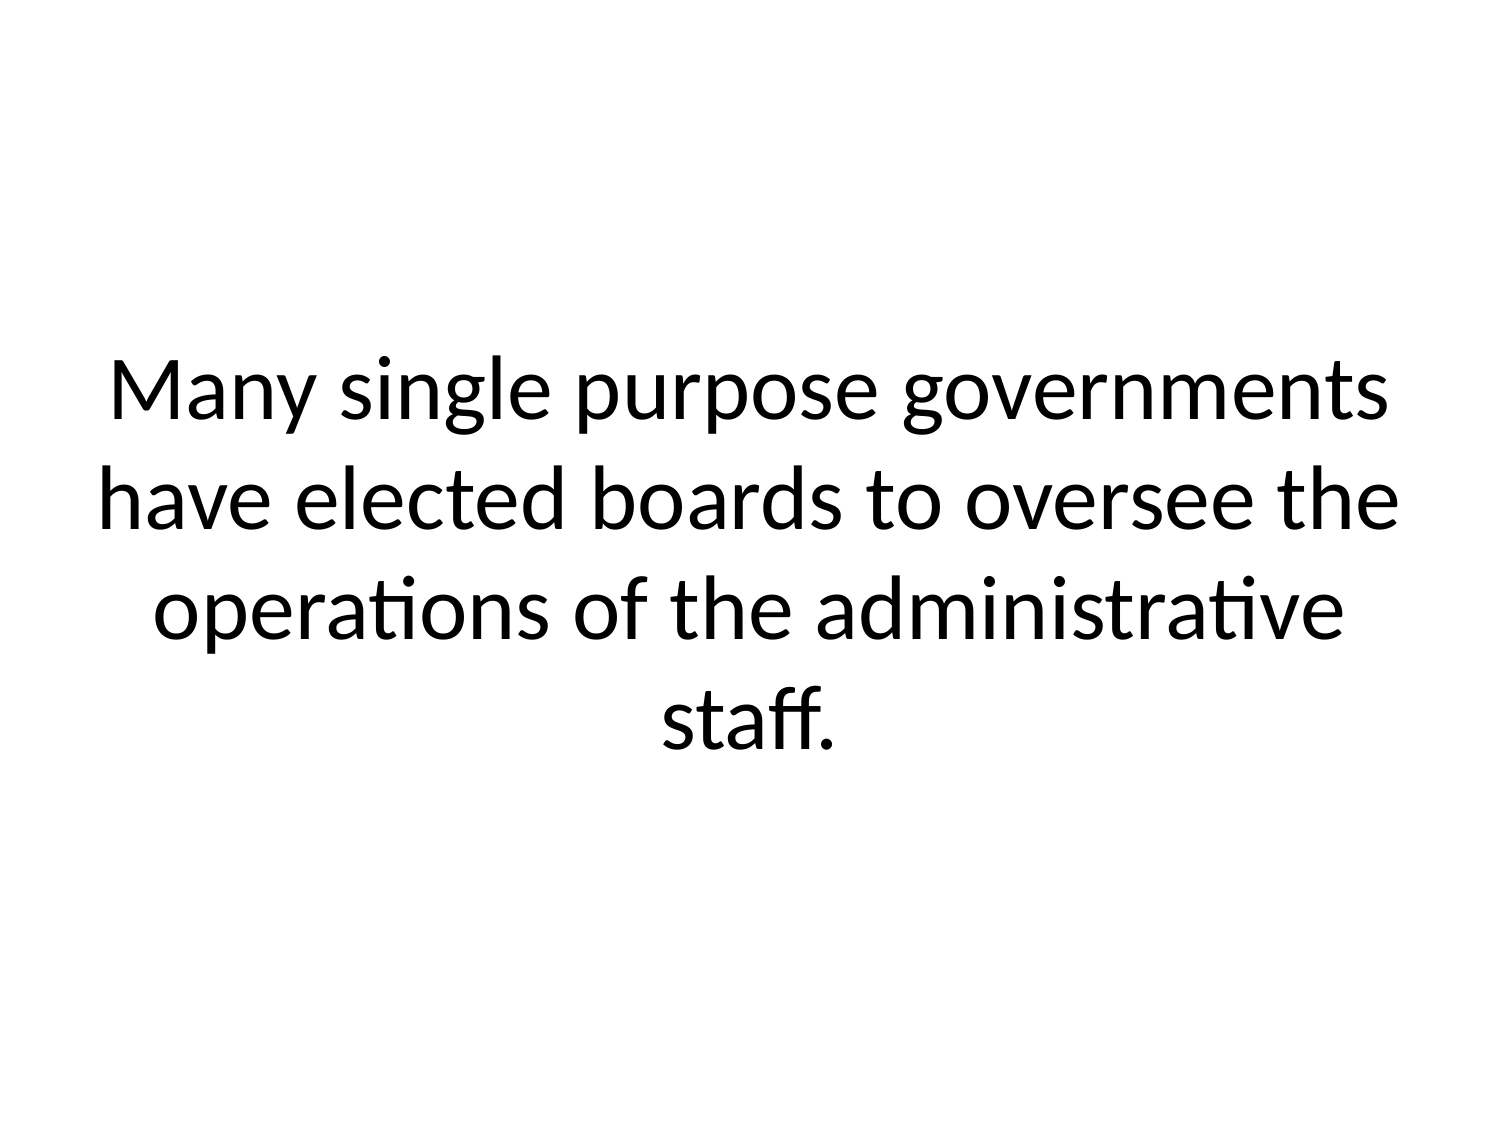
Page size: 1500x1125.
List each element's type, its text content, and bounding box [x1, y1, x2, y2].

title Many single purpose governments have elected boards to oversee the operations of the administrative staff. [74, 44, 1426, 1051]
